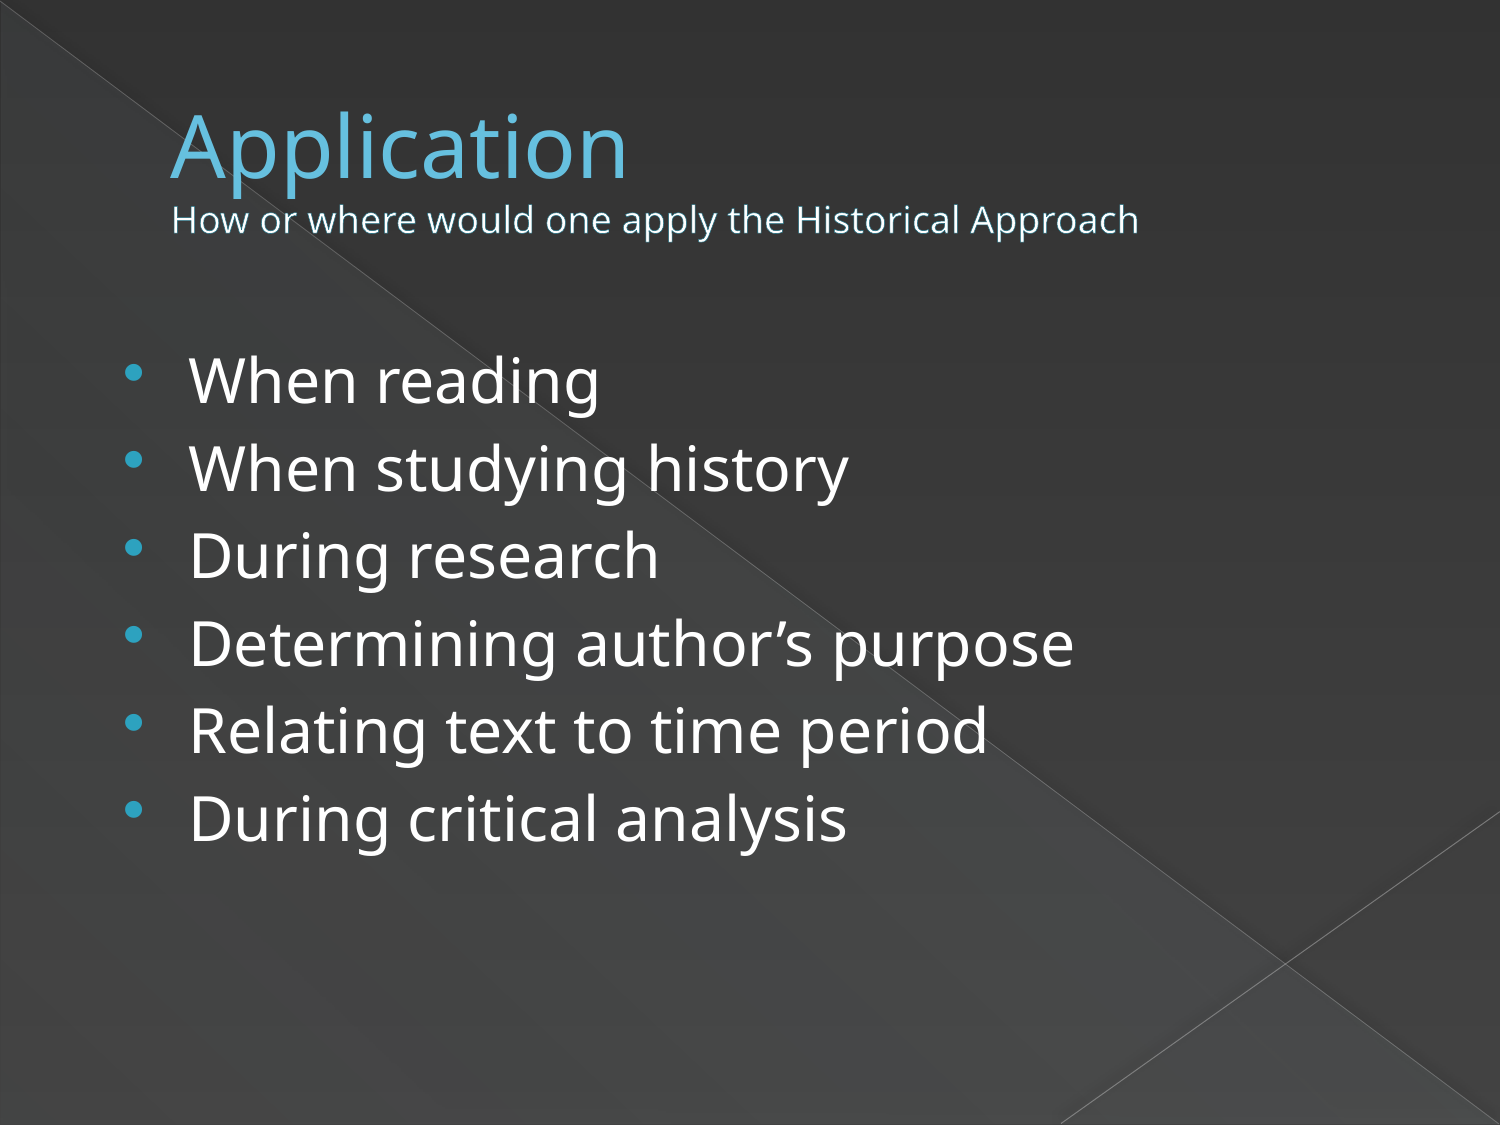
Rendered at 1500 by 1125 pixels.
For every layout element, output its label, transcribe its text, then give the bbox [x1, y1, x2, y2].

text_box When reading When studying history During research Determining author’s purpose Relating text to time period During critical analysis [99, 333, 1450, 1084]
text_box [74, 308, 1425, 1059]
title Application How or where would one apply the Historical Approach [76, 50, 1427, 281]
